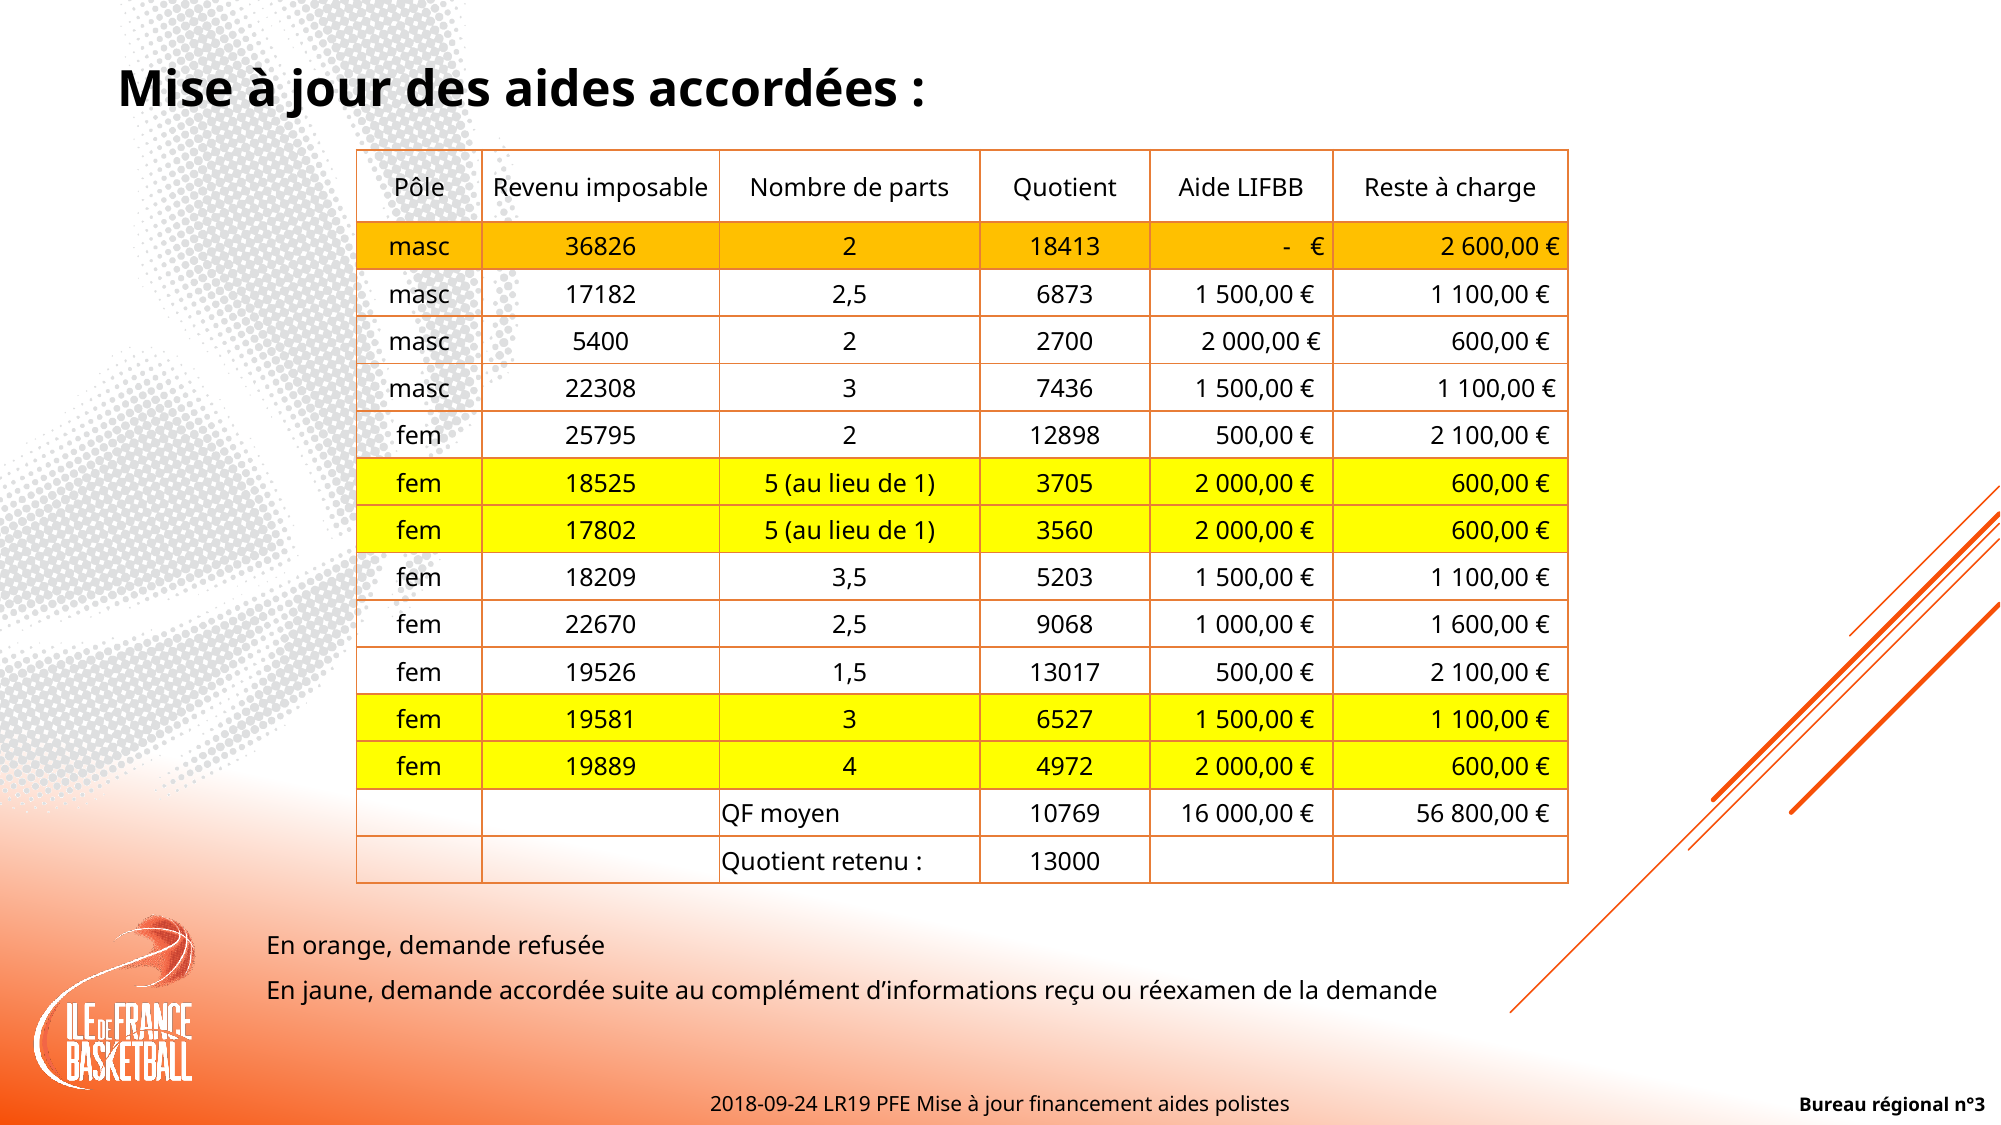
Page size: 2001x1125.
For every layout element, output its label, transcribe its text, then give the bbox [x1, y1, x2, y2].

table_cell 25795 [483, 412, 719, 457]
table_header Quotient [981, 151, 1149, 221]
table_cell 2 000,00 € [1151, 506, 1332, 552]
table_cell 5400 [483, 317, 719, 363]
footer 2018-09-24 LR19 PFE Mise à jour financement aides polistes [593, 1083, 1407, 1125]
table_cell 2 [720, 412, 979, 457]
table_cell 1 600,00 € [1334, 601, 1567, 646]
table_cell QF moyen [720, 790, 979, 835]
table_cell masc [357, 270, 481, 315]
table_cell 19526 [483, 648, 719, 693]
table_cell 1 500,00 € [1151, 695, 1332, 740]
table_cell fem [357, 459, 481, 504]
slide_number Bureau régional n°3 [1624, 1083, 2000, 1125]
table_cell 1 100,00 € [1334, 553, 1567, 599]
table_cell masc [357, 317, 481, 363]
table_cell masc [357, 223, 481, 268]
table_cell 36826 [483, 223, 719, 268]
table_cell 1 500,00 € [1151, 553, 1332, 599]
table_cell 1 500,00 € [1151, 270, 1332, 315]
table_cell 7436 [981, 364, 1149, 410]
table_cell [1151, 837, 1332, 882]
picture [11, 913, 203, 1090]
table_cell 12898 [981, 412, 1149, 457]
table_cell 2 [720, 317, 979, 363]
table_cell 1 000,00 € [1151, 601, 1332, 646]
table_cell [1334, 837, 1567, 882]
table_cell 3,5 [720, 553, 979, 599]
table_cell 1 100,00 € [1334, 270, 1567, 315]
table_header Revenu imposable [483, 151, 719, 221]
table_cell 4 [720, 742, 979, 788]
table_cell 2 100,00 € [1334, 412, 1567, 457]
table_cell - € [1151, 223, 1332, 268]
table_cell 500,00 € [1151, 648, 1332, 693]
table_cell fem [357, 742, 481, 788]
table_cell 3 [720, 364, 979, 410]
table_cell 16 000,00 € [1151, 790, 1332, 835]
table_cell 19581 [483, 695, 719, 740]
table_cell [483, 837, 719, 882]
table_cell 2 000,00 € [1151, 742, 1332, 788]
table_cell 600,00 € [1334, 506, 1567, 552]
table_cell fem [357, 648, 481, 693]
table_cell [483, 790, 719, 835]
table_cell 10769 [981, 790, 1149, 835]
table_cell masc [357, 364, 481, 410]
table_cell 56 800,00 € [1334, 790, 1567, 835]
table_cell 13017 [981, 648, 1149, 693]
table_cell 2 100,00 € [1334, 648, 1567, 693]
table_cell 18413 [981, 223, 1149, 268]
table_header Aide LIFBB [1151, 151, 1332, 221]
table_cell 9068 [981, 601, 1149, 646]
table_cell 18525 [483, 459, 719, 504]
table_cell [357, 837, 481, 882]
table_cell 2,5 [720, 270, 979, 315]
table_cell 600,00 € [1334, 317, 1567, 363]
table_cell 2,5 [720, 601, 979, 646]
table_cell 3705 [981, 459, 1149, 504]
table_cell fem [357, 506, 481, 552]
table_cell 3 [720, 695, 979, 740]
table_cell 22670 [483, 601, 719, 646]
table_header Pôle [357, 151, 481, 221]
table_cell 1,5 [720, 648, 979, 693]
table_cell 2 000,00 € [1151, 317, 1332, 363]
table_cell fem [357, 553, 481, 599]
table_cell 18209 [483, 553, 719, 599]
table_cell 600,00 € [1334, 742, 1567, 788]
table_cell 3560 [981, 506, 1149, 552]
table_cell 2 600,00 € [1334, 223, 1567, 268]
table_cell 6873 [981, 270, 1149, 315]
table_cell fem [357, 601, 481, 646]
table_cell 500,00 € [1151, 412, 1332, 457]
table_cell 1 500,00 € [1151, 364, 1332, 410]
table_cell 13000 [981, 837, 1149, 882]
table_cell 4972 [981, 742, 1149, 788]
table_cell 17182 [483, 270, 719, 315]
table_header Reste à charge [1334, 151, 1567, 221]
table_header Nombre de parts [720, 151, 979, 221]
table_cell Quotient retenu : [720, 837, 979, 882]
table_cell 6527 [981, 695, 1149, 740]
text_box En orange, demande refusée En jaune, demande accordée suite au complément d’informations reçu ou réexamen de la demande [251, 907, 1883, 1057]
table_cell 600,00 € [1334, 459, 1567, 504]
table_cell 5203 [981, 553, 1149, 599]
table_cell 2700 [981, 317, 1149, 363]
text_box Mise à jour des aides accordées : [102, 48, 941, 124]
table_cell [357, 790, 481, 835]
table_cell 19889 [483, 742, 719, 788]
table_cell 5 (au lieu de 1) [720, 459, 979, 504]
table_cell fem [357, 695, 481, 740]
table_cell 1 100,00 € [1334, 364, 1567, 410]
table_cell 2 000,00 € [1151, 459, 1332, 504]
table_cell 1 100,00 € [1334, 695, 1567, 740]
table_cell 2 [720, 223, 979, 268]
table_cell 17802 [483, 506, 719, 552]
table_cell 22308 [483, 364, 719, 410]
table_cell fem [357, 412, 481, 457]
table_cell 5 (au lieu de 1) [720, 506, 979, 552]
picture [0, 0, 555, 835]
